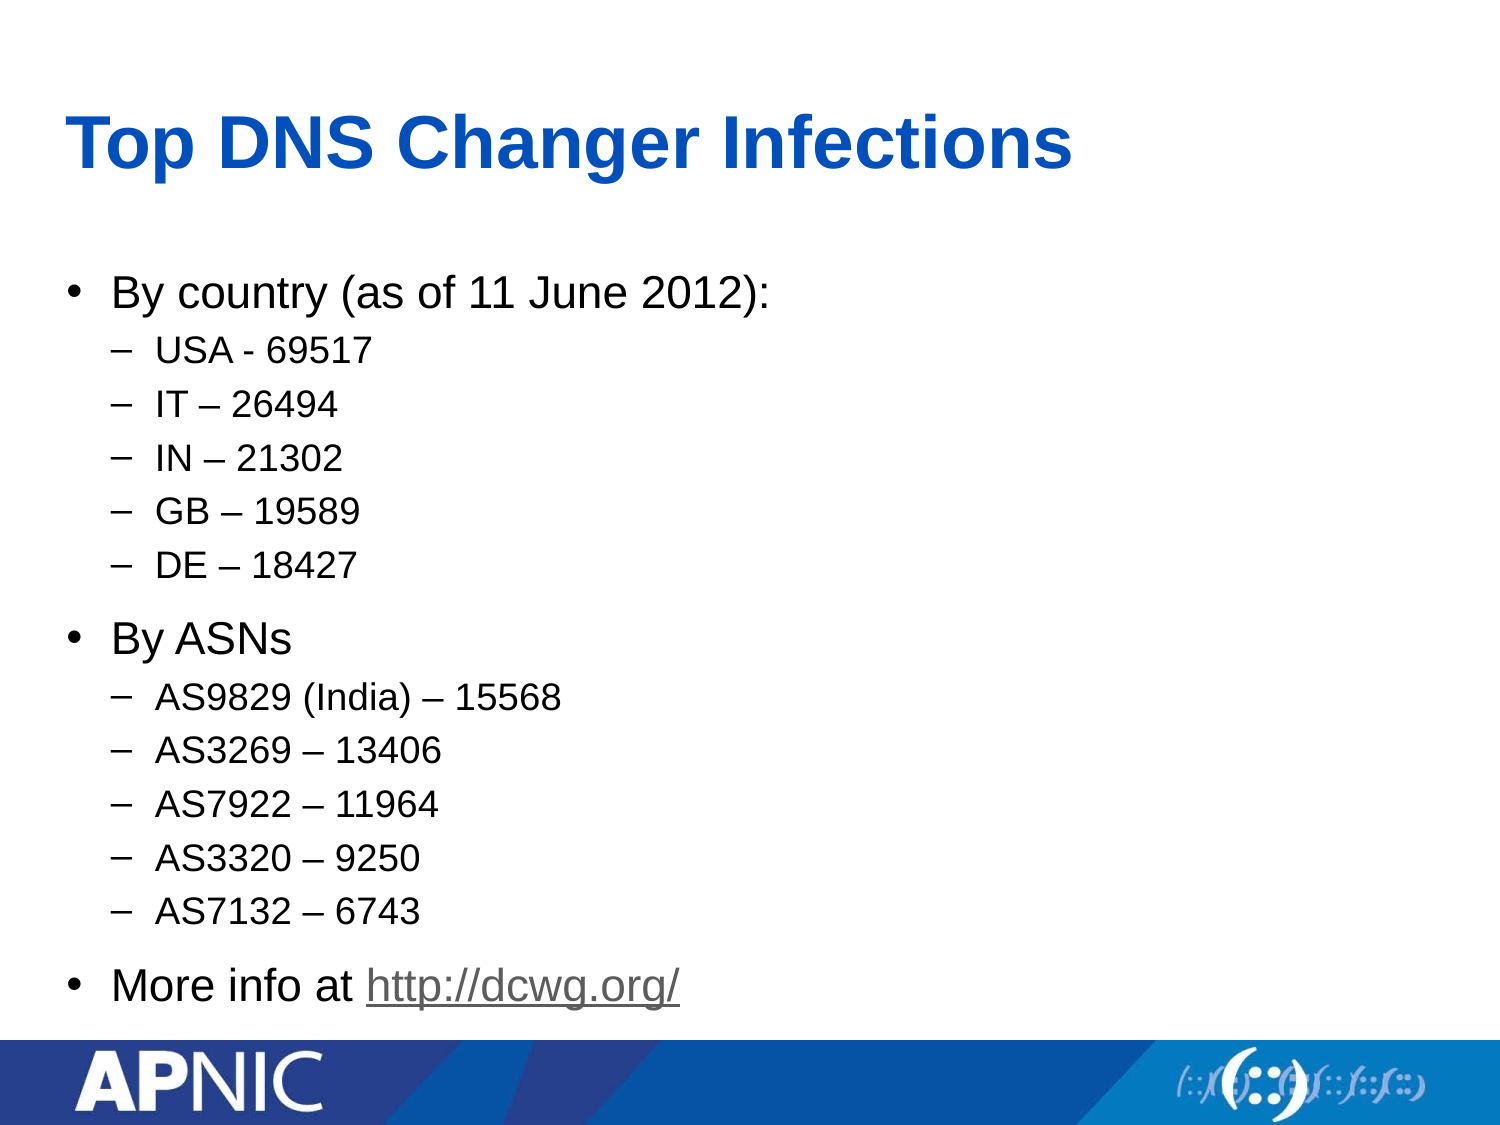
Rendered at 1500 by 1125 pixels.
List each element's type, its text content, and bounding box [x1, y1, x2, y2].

list By country (as of 11 June 2012): USA - 69517 IT – 26494 IN – 21302 GB – 19589 DE – 18427 By ASNs AS9829 (India) – 15568 AS3269 – 13406 AS7922 – 11964 AS3320 – 9250 AS7132 – 6743 More info at http://dcwg.org/ [66, 262, 1437, 1012]
picture [0, 1040, 1500, 1125]
title Top DNS Changer Infections [64, 45, 1436, 233]
